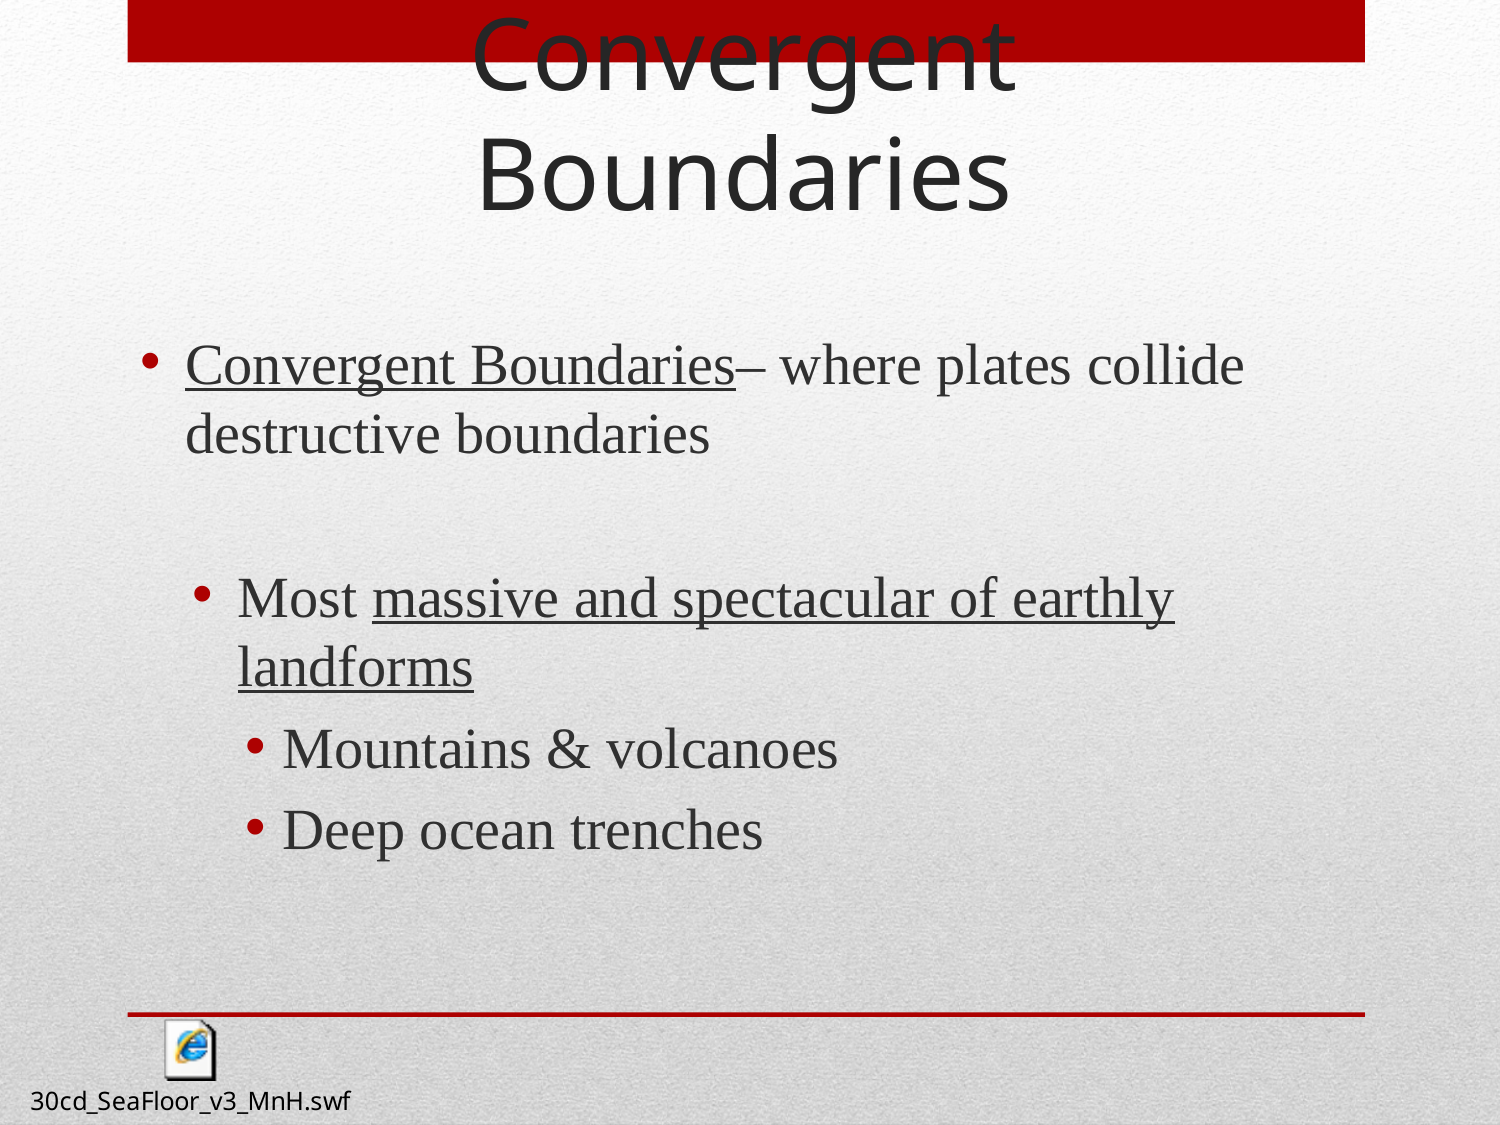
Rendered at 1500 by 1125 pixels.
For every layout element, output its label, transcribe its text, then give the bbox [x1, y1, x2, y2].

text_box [0, 1011, 380, 1125]
list Convergent Boundaries– where plates collide destructive boundaries Most massive and spectacular of earthly landforms Mountains & volcanoes Deep ocean trenches [125, 237, 1400, 950]
title Convergent Boundaries [174, 50, 1313, 237]
